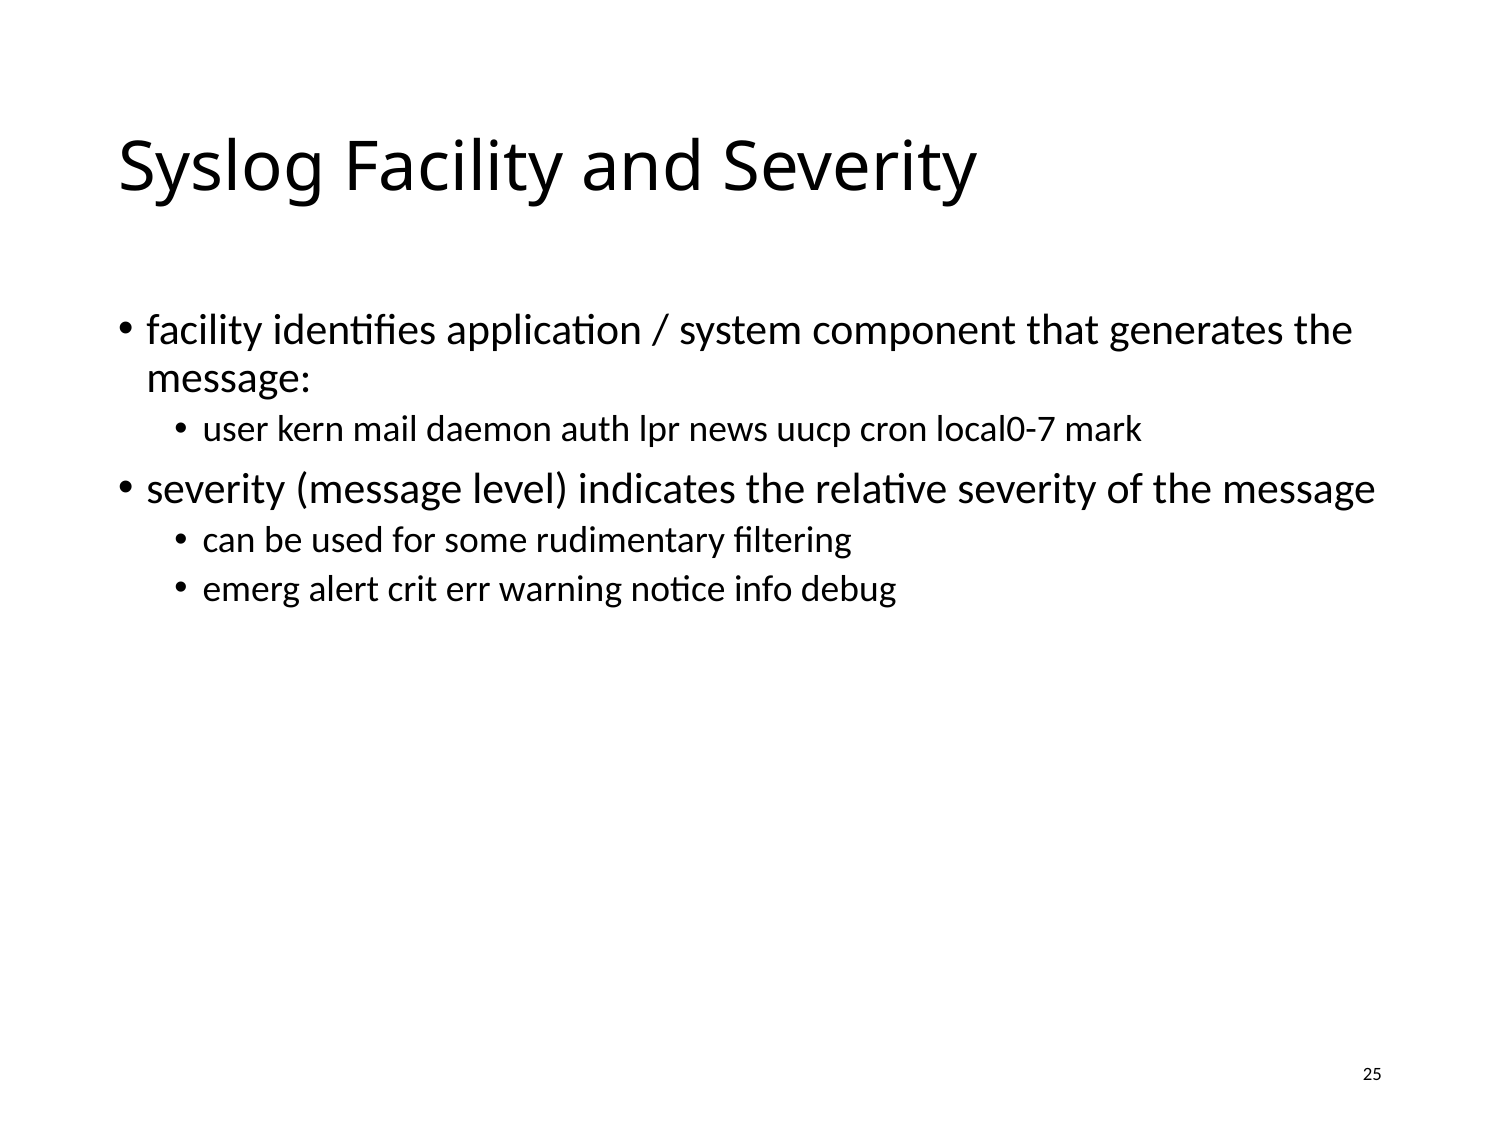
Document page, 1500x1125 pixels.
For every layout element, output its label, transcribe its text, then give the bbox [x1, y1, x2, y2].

title Syslog Facility and Severity [103, 59, 1397, 278]
slide_number 25 [1059, 1042, 1397, 1103]
list facility identifies application / system component that generates the message: user kern mail daemon auth lpr news uucp cron local0-7 mark severity (message level) indicates the relative severity of the message can be used for some rudimentary filtering emerg alert crit err warning notice info debug [103, 299, 1397, 1014]
